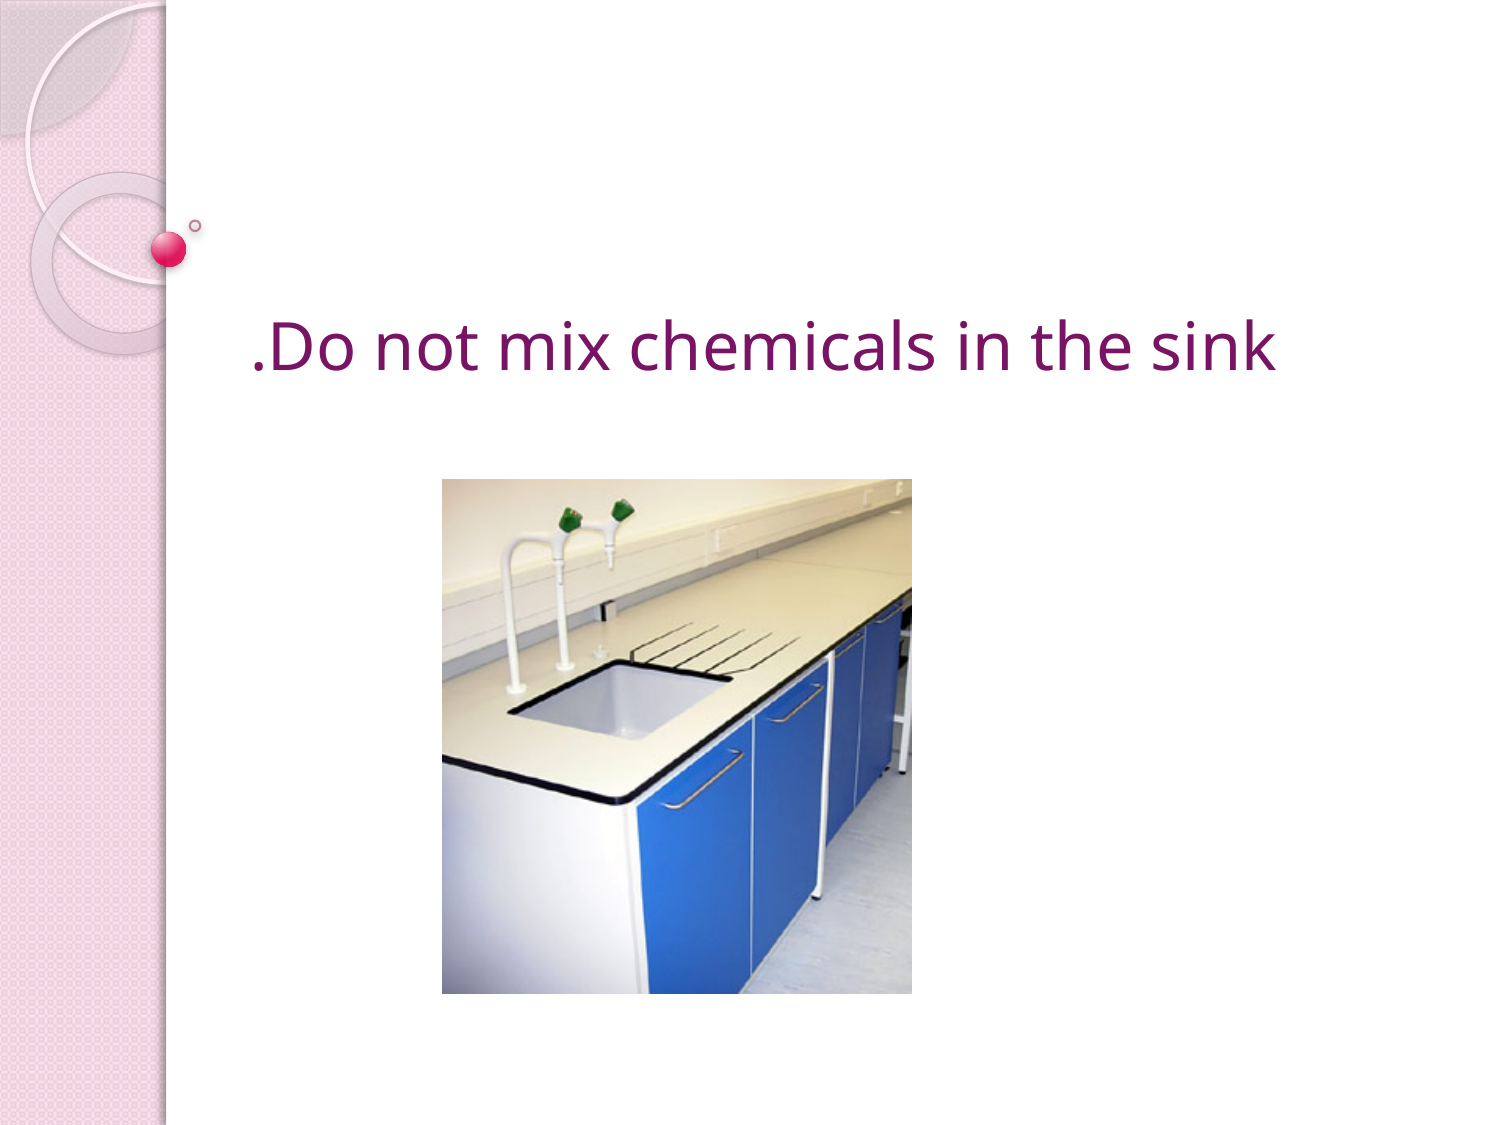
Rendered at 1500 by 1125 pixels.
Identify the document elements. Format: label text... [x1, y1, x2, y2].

picture [442, 479, 912, 995]
subtitle Do not mix chemicals in the sink. [234, 303, 1450, 591]
